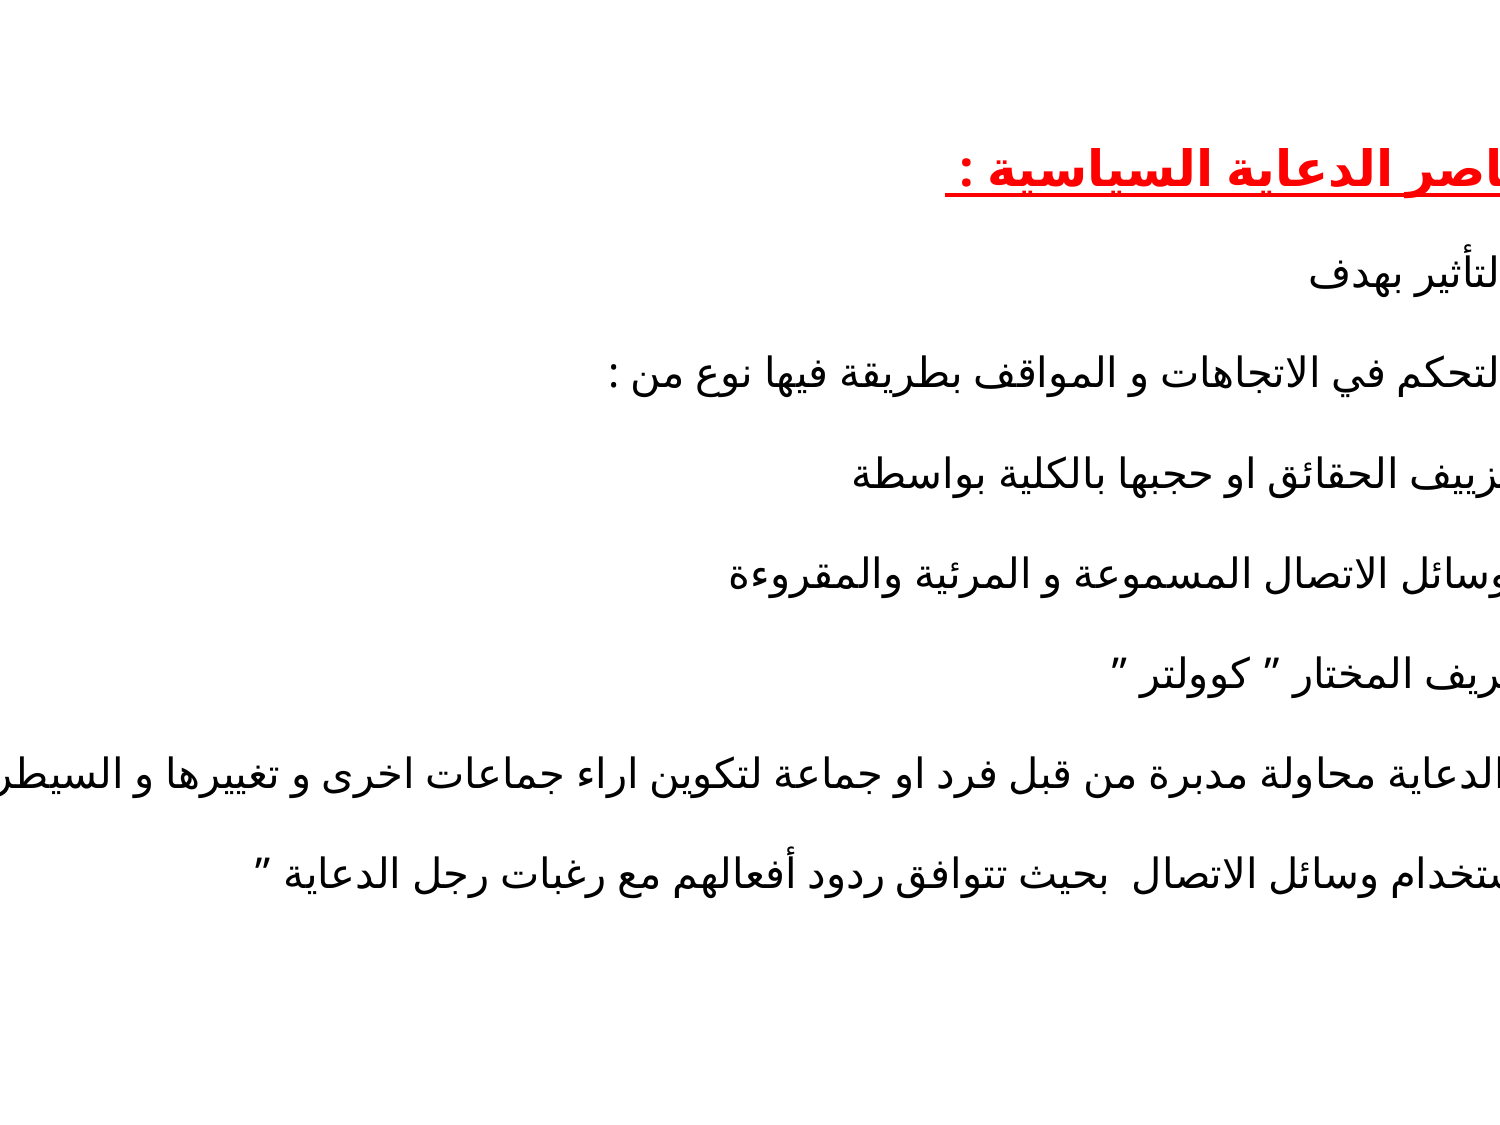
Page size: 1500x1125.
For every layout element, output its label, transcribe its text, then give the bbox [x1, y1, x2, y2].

text_box عناصر الدعاية السياسية : 1- التأثير بهدف 2- التحكم في الاتجاهات و المواقف بطريقة فيها نوع من : 3- تزييف الحقائق او حجبها بالكلية بواسطة 4- وسائل الاتصال المسموعة و المرئية والمقروءة التعريف المختار ” كوولتر ” ان الدعاية محاولة مدبرة من قبل فرد او جماعة لتكوين اراء جماعات اخرى و تغييرها و السيطرة عليها باستخدام وسائل الاتصال بحيث تتوافق ردود أفعالهم مع رغبات رجل الدعاية ” [0, 128, 1500, 904]
